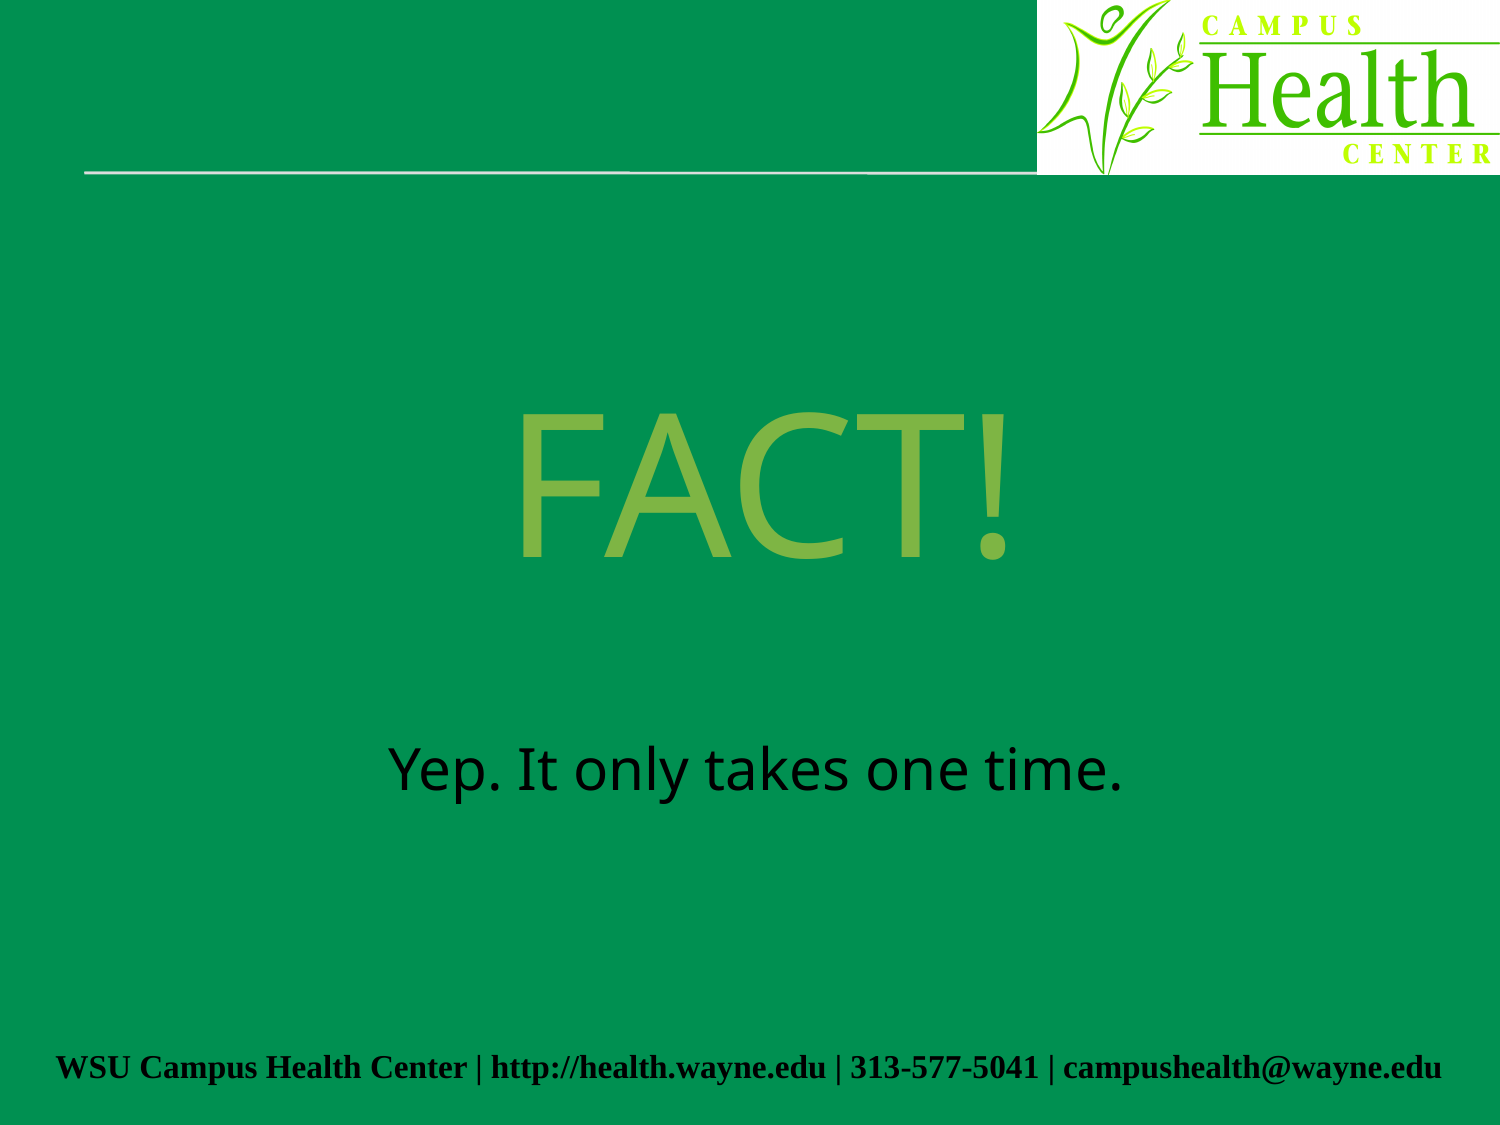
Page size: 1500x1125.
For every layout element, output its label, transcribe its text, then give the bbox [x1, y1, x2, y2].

picture [1037, 0, 1500, 176]
text_box Yep. It only takes one time. [74, 725, 1438, 810]
list FACT! [50, 350, 1475, 633]
footer WSU Campus Health Center | http://health.wayne.edu | 313-577-5041 | campushealth@wayne.edu [0, 1037, 1500, 1125]
